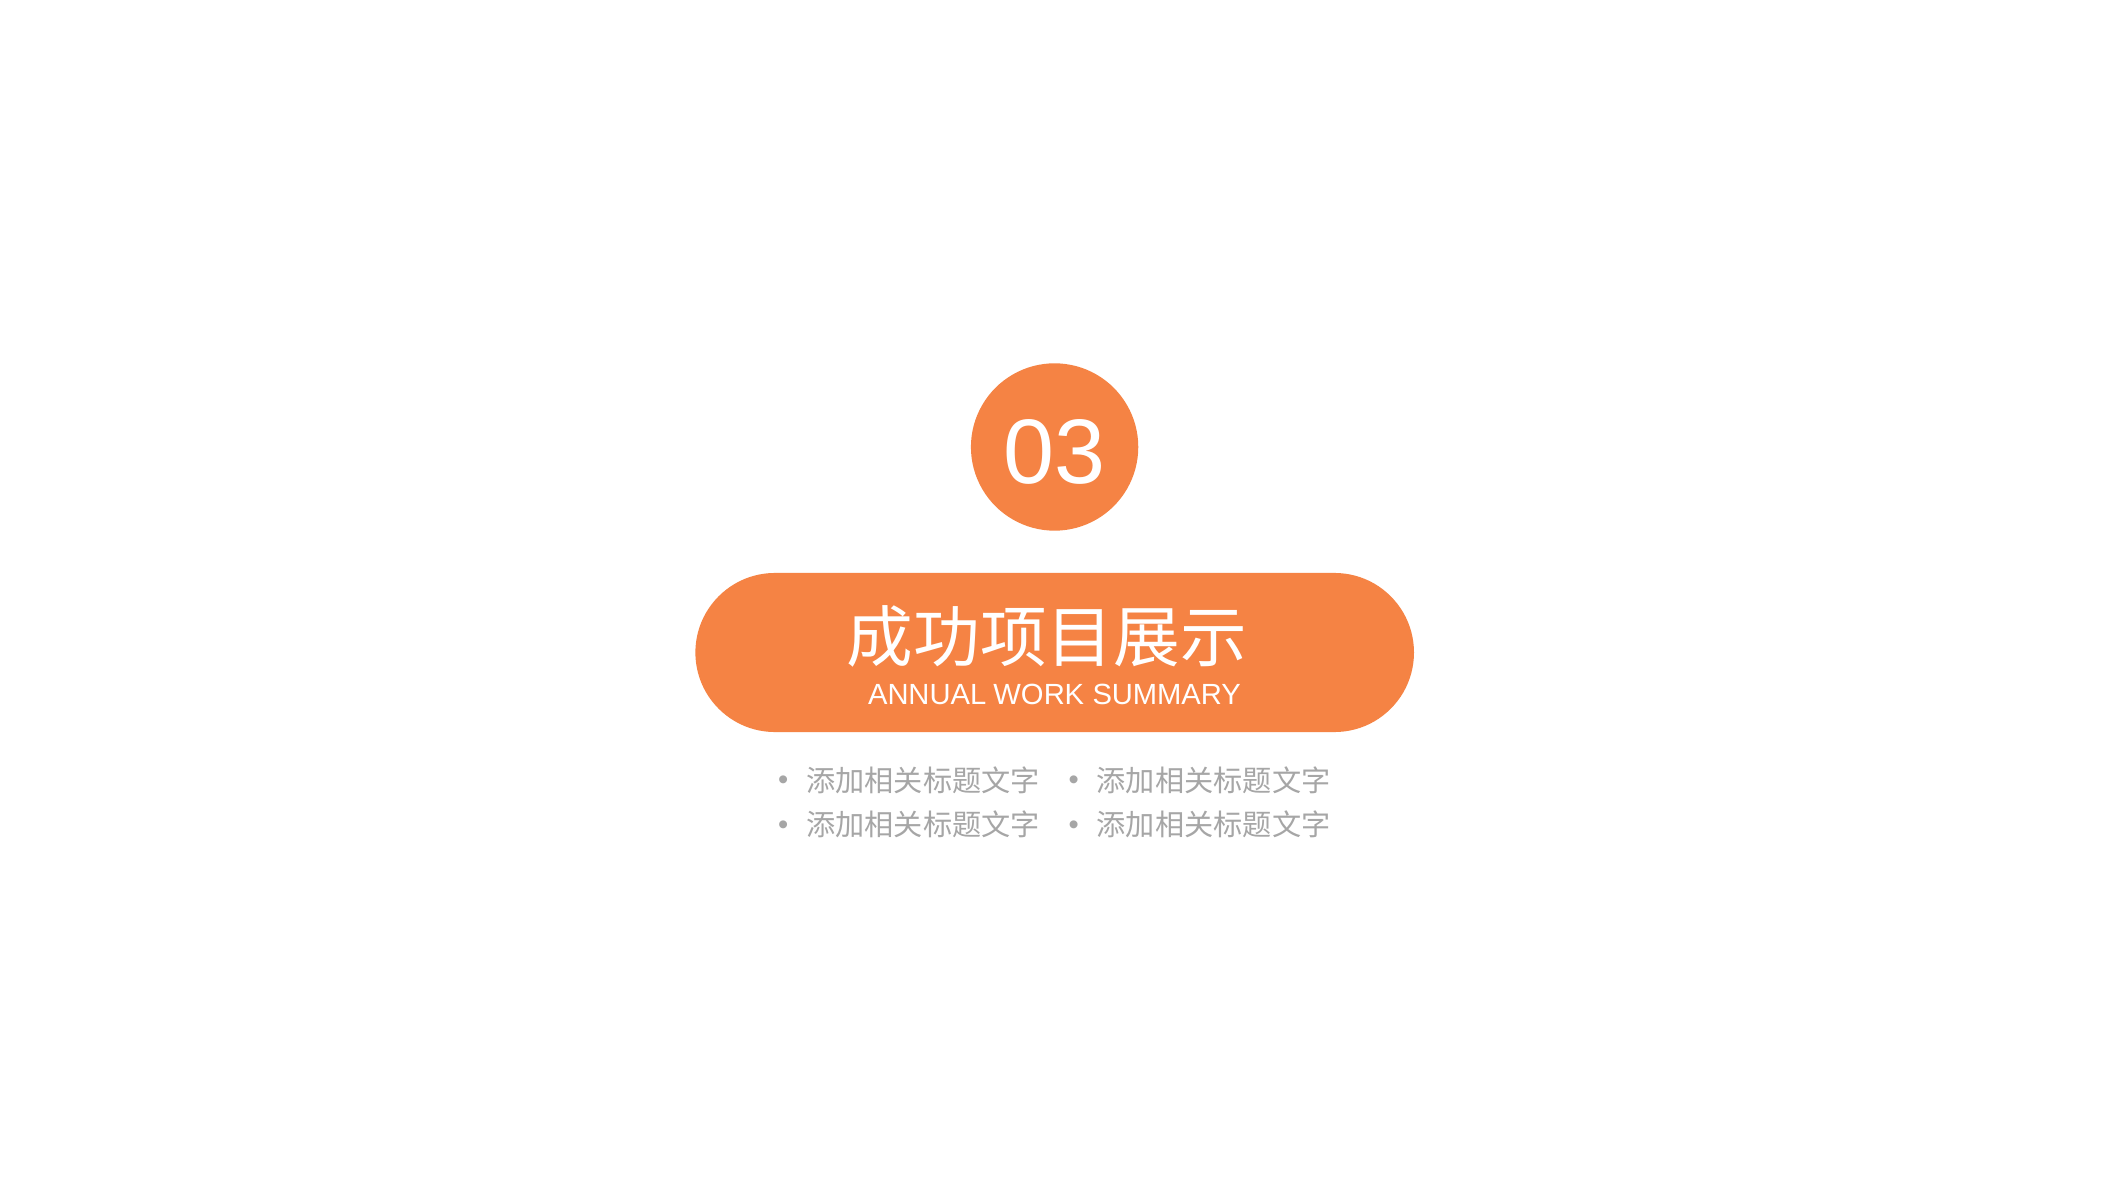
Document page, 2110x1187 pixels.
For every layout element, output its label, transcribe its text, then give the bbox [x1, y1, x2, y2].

text_box 添加相关标题文字 [777, 762, 1041, 798]
text_box 添加相关标题文字 [1068, 762, 1331, 798]
text_box 03 [969, 362, 1140, 532]
text_box 添加相关标题文字 [777, 806, 1041, 842]
text_box 添加相关标题文字 [1068, 806, 1331, 842]
text_box [694, 571, 1416, 734]
